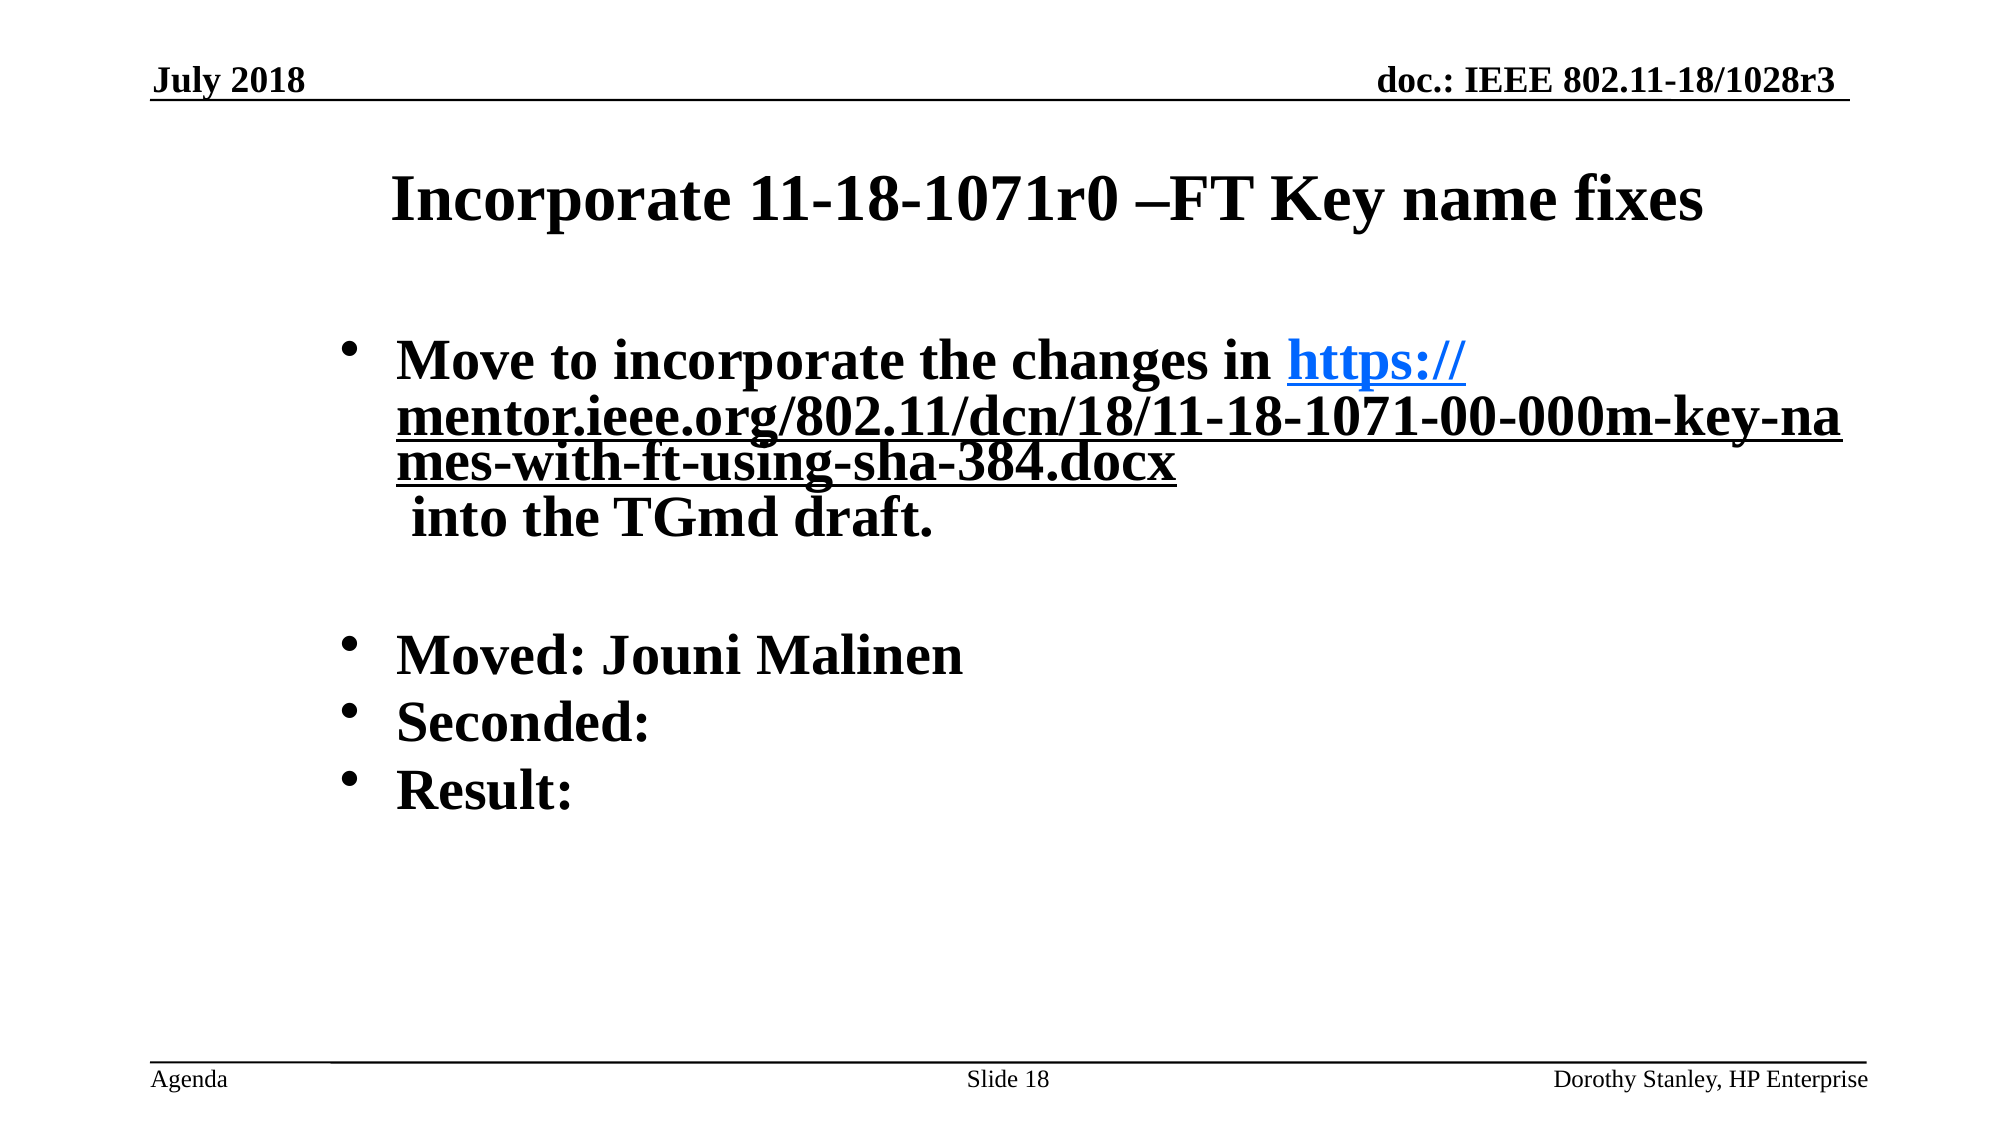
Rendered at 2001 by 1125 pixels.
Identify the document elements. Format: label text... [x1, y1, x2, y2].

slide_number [152, 54, 567, 100]
title Incorporate 11-18-1071r0 –FT Key name fixes [300, 106, 1797, 281]
slide_number Slide 18 [966, 1078, 1051, 1093]
footer Dorothy Stanley, HP Enterprise [1549, 1078, 1869, 1093]
list Move to incorporate the changes in https://mentor.ieee.org/802.11/dcn/18/11-18-1071-00-000m-key-names-with-ft-using-sha-384.docx into the TGmd draft. Moved: Jouni Malinen Seconded: Result: [324, 327, 1880, 1078]
